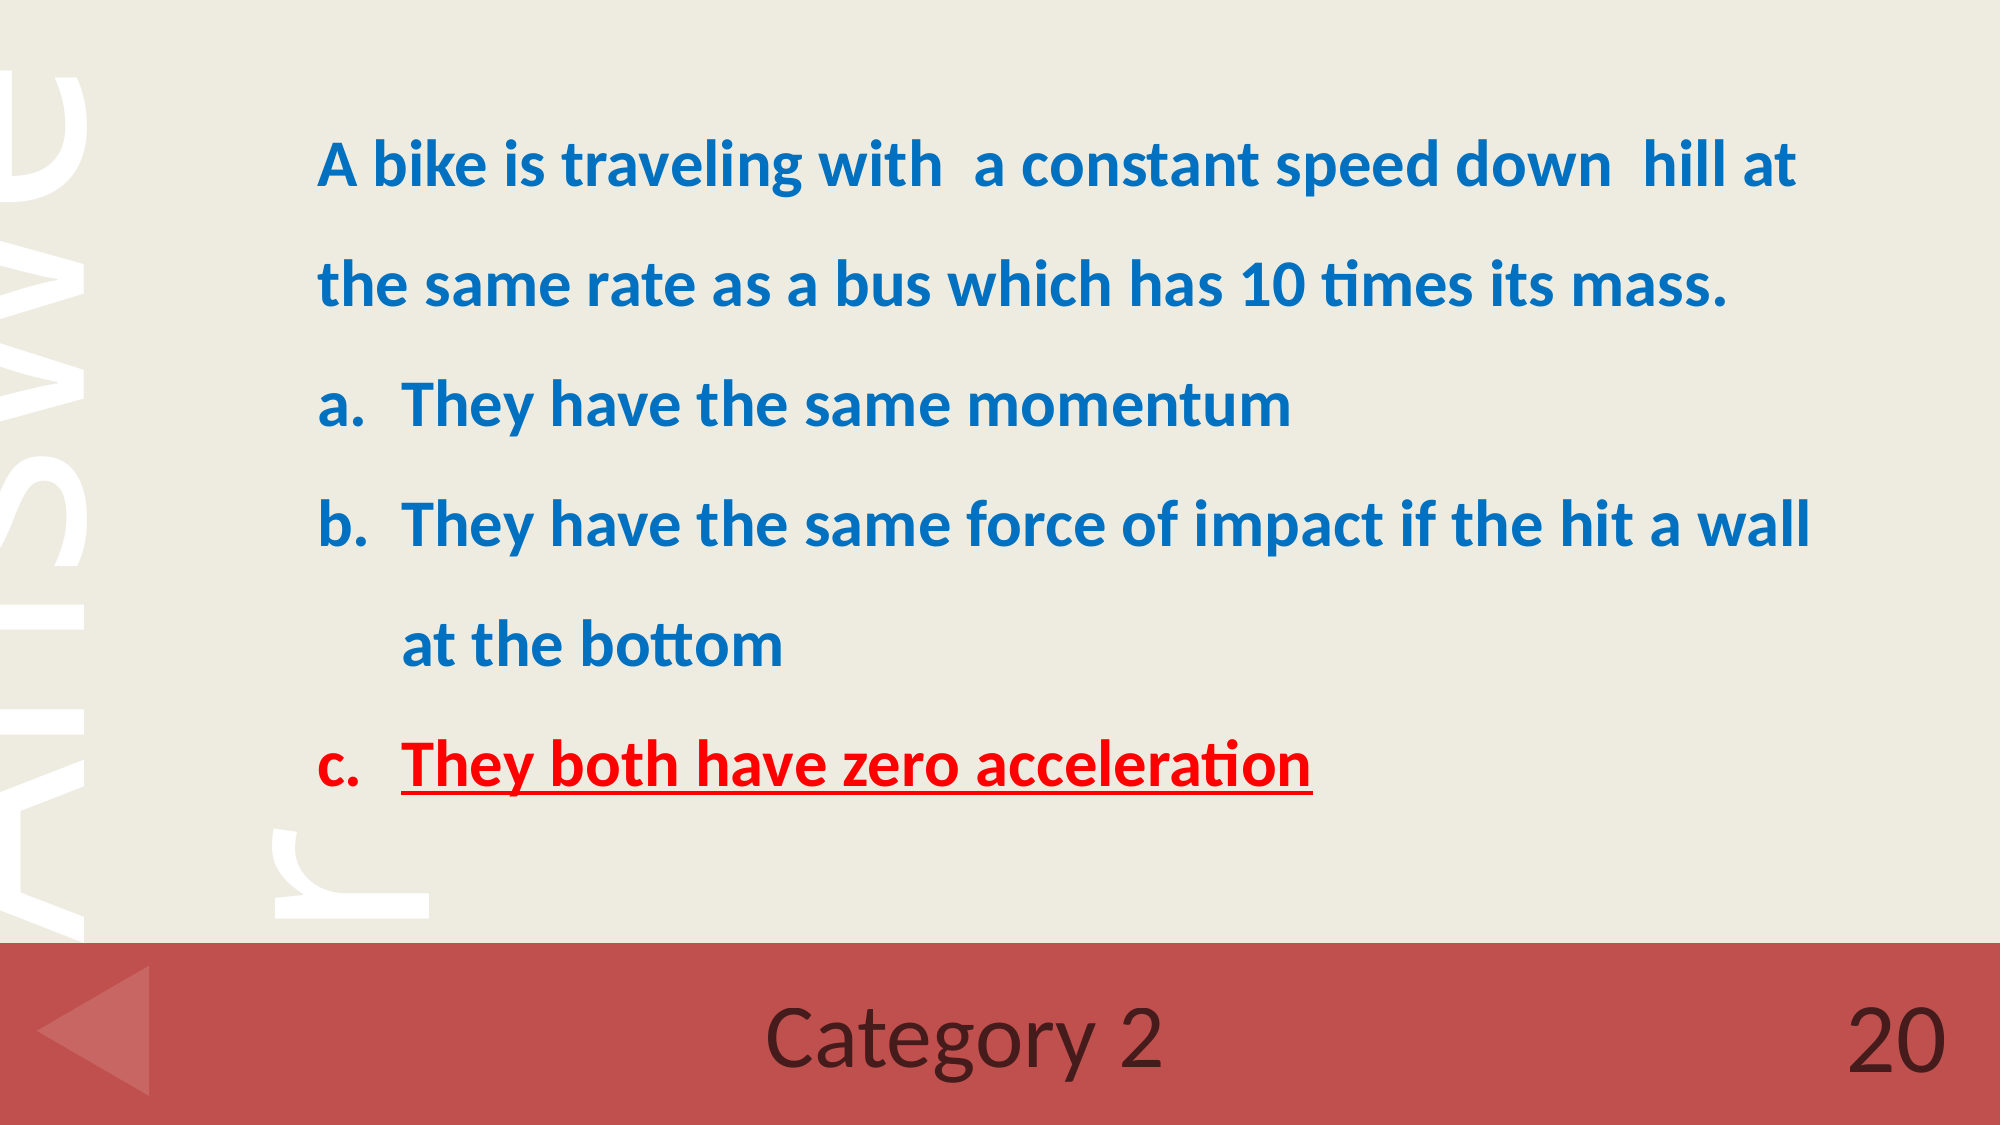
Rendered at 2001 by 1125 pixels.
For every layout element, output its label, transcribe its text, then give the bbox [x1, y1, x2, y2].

title Category 2 [65, 937, 1866, 1125]
list A bike is traveling with a constant speed down hill at the same rate as a bus which has 10 times its mass. They have the same momentum They have the same force of impact if the hit a wall at the bottom They both have zero acceleration [302, 153, 1889, 847]
list 20 [1866, 967, 1963, 1097]
